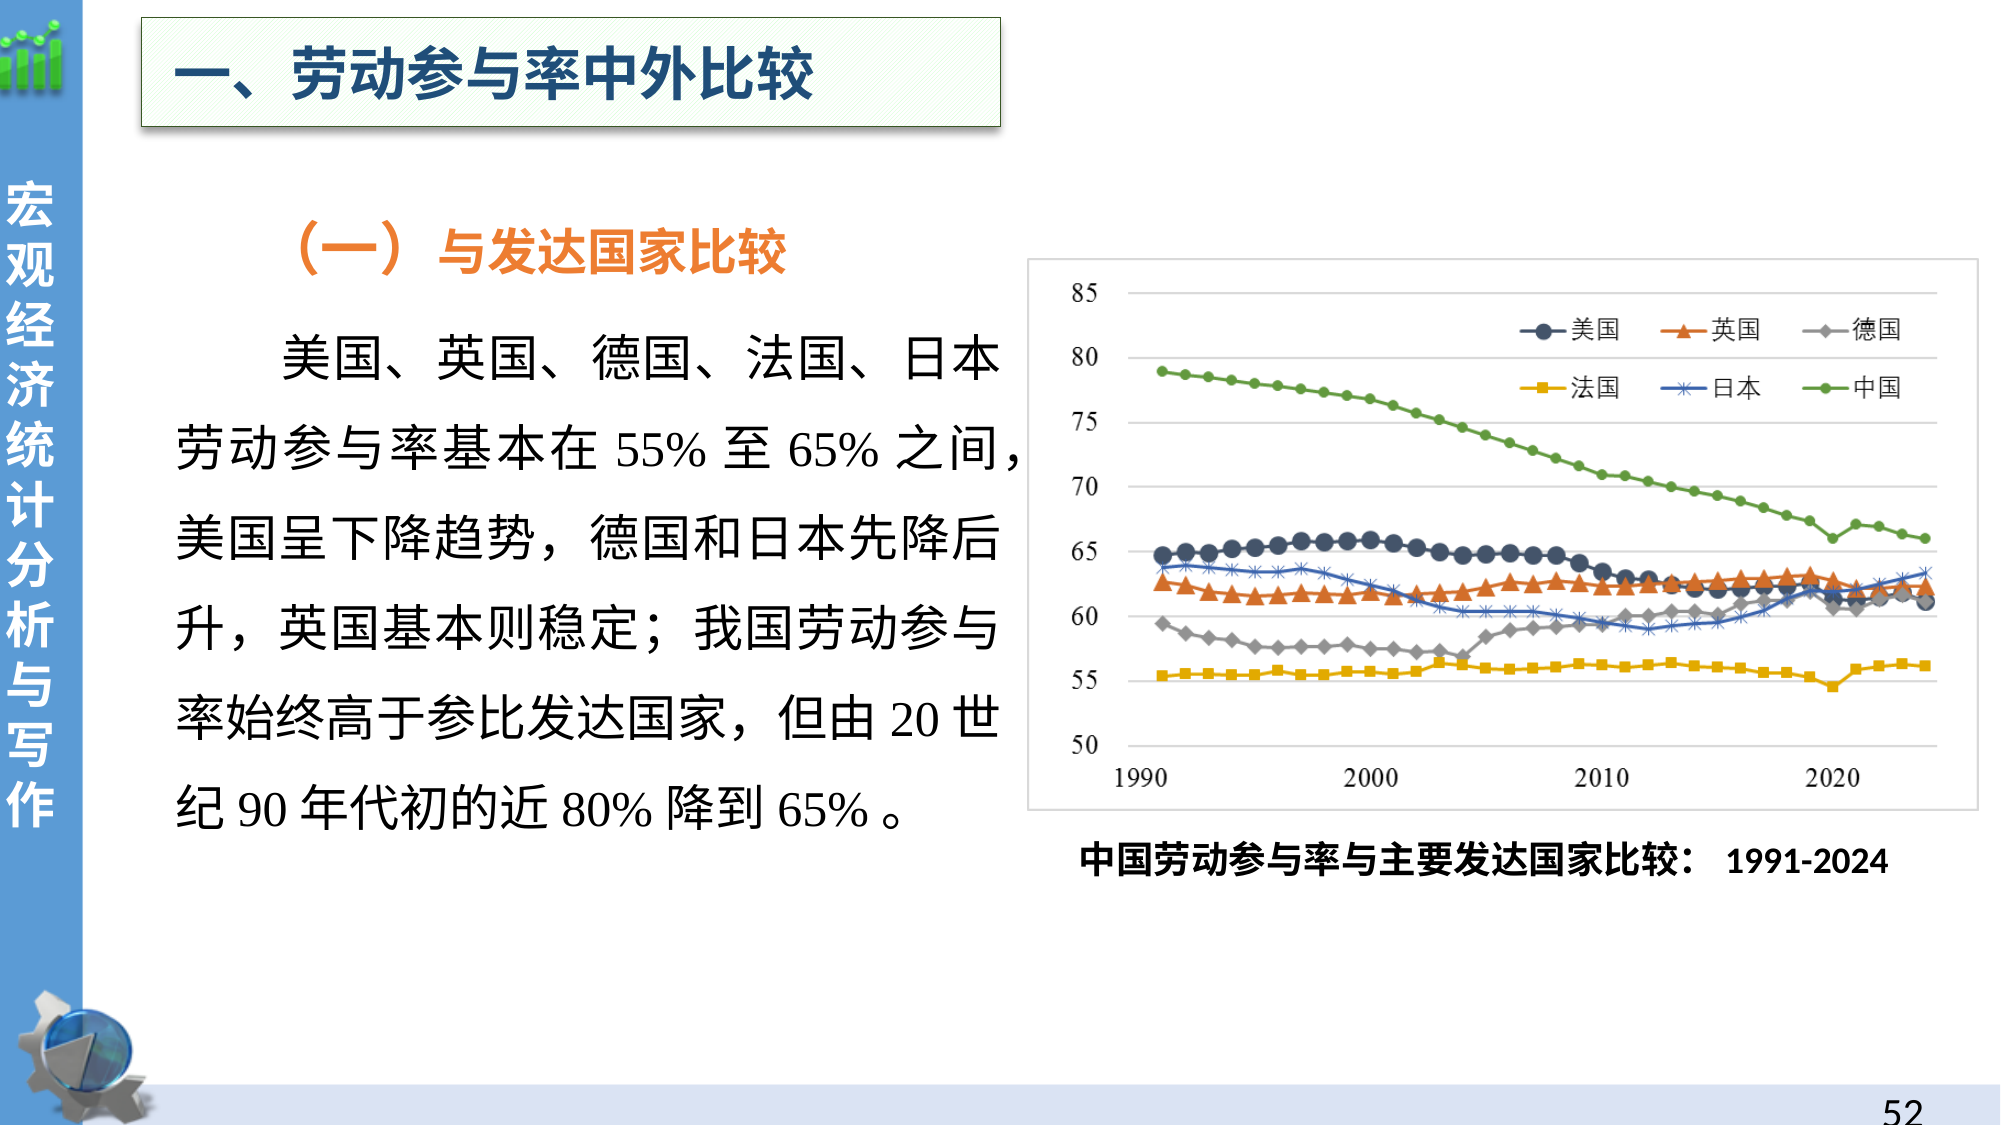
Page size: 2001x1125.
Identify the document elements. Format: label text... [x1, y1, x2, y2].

text_box 中国劳动参与率与主要发达国家比较：1991-2024 [1064, 828, 1935, 889]
slide_number 52 [1786, 1085, 1940, 1125]
text_box [1017, 730, 1867, 1025]
picture [0, 0, 2001, 1125]
text_box （一）与发达国家比较 美国、英国、德国、法国、日本劳动参与率基本在55%至65%之间，美国呈下降趋势，德国和日本先降后升，英国基本则稳定；我国劳动参与率始终高于参比发达国家，但由20世纪90年代初的近80%降到65%。 [160, 170, 1017, 1093]
text_box [1017, 238, 1843, 730]
text_box 一、劳动参与率中外比较 [141, 17, 1000, 127]
